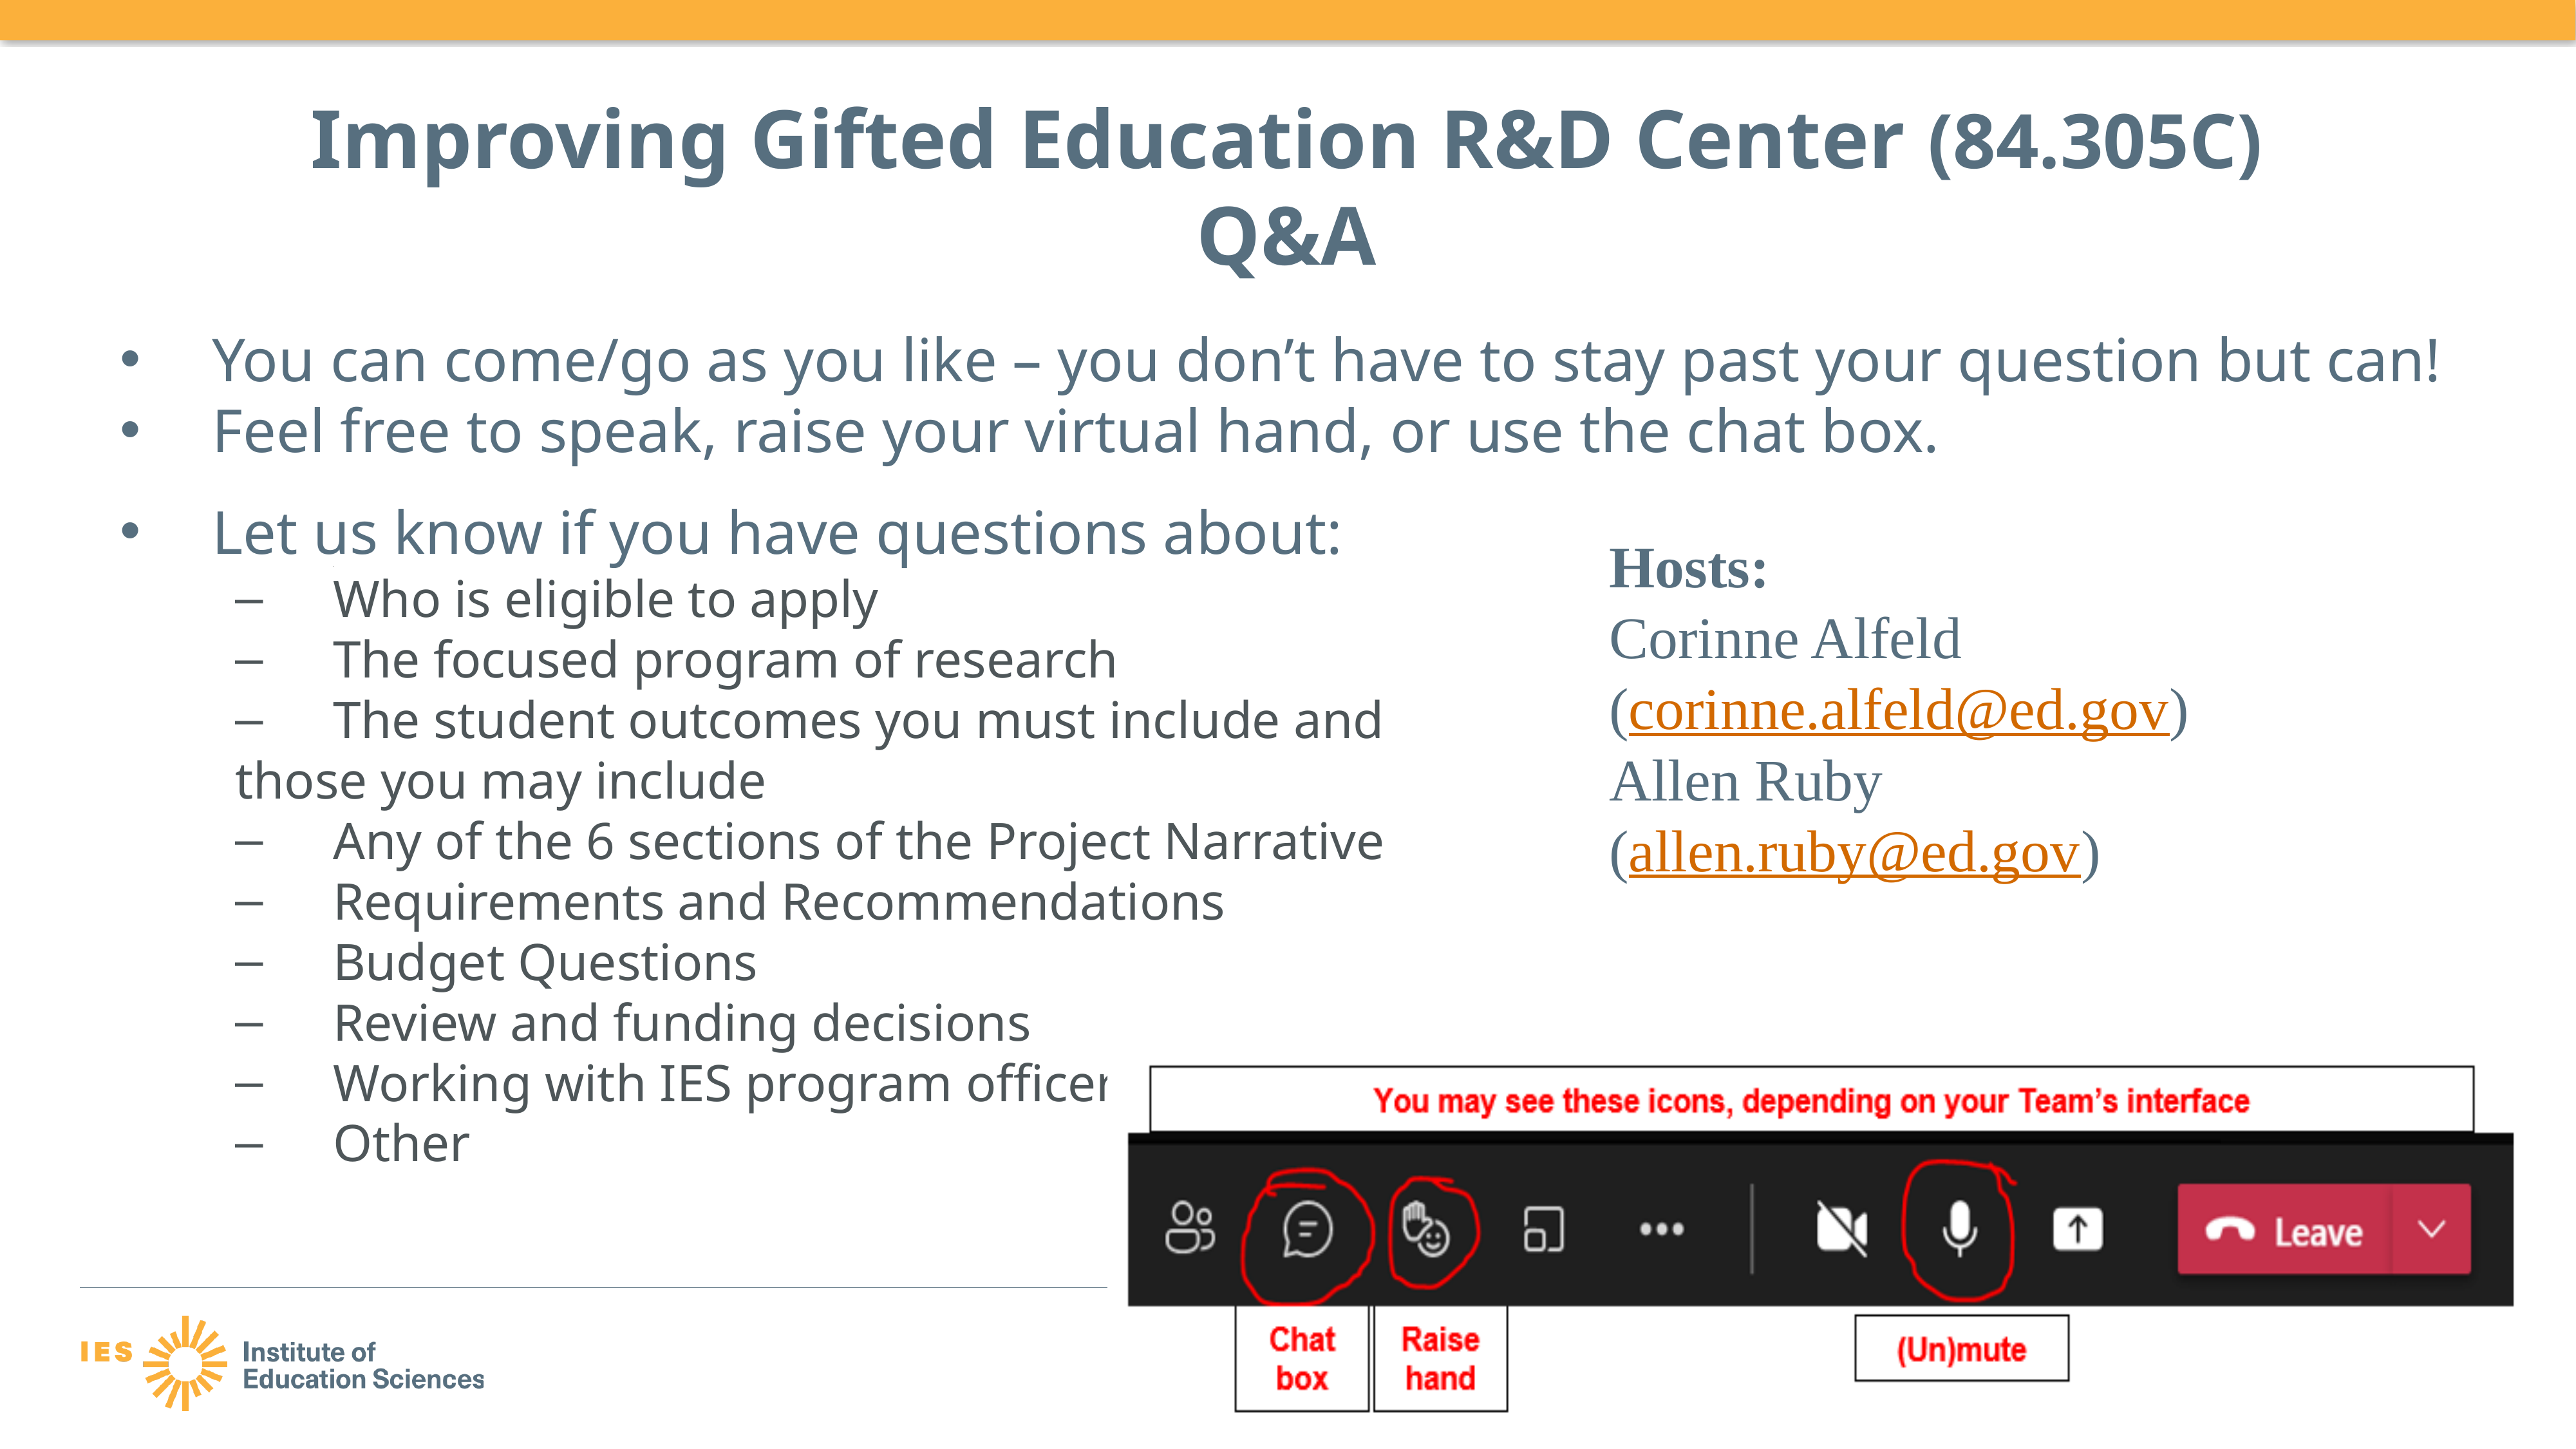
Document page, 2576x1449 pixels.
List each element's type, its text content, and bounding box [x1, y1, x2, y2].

list You can come/go as you like – you don’t have to stay past your question but can! Feel free to speak, raise your virtual hand, or use the chat box. Let us know if you have questions about: a Who is eligible to apply The focused program of research The student outcomes you must include and those you may include Any of the 6 sections of the Project Narrative Requirements and Recommendations Budget Questions Review and funding decisions Working with IES program officers Other [120, 322, 2454, 1202]
list Hosts: Corinne Alfeld (corinne.alfeld@ed.gov) Allen Ruby (allen.ruby@ed.gov) [1609, 529, 2538, 958]
title Improving Gifted Education R&D Center (84.305C) Q&A [119, 88, 2454, 292]
picture [1107, 1032, 2552, 1437]
